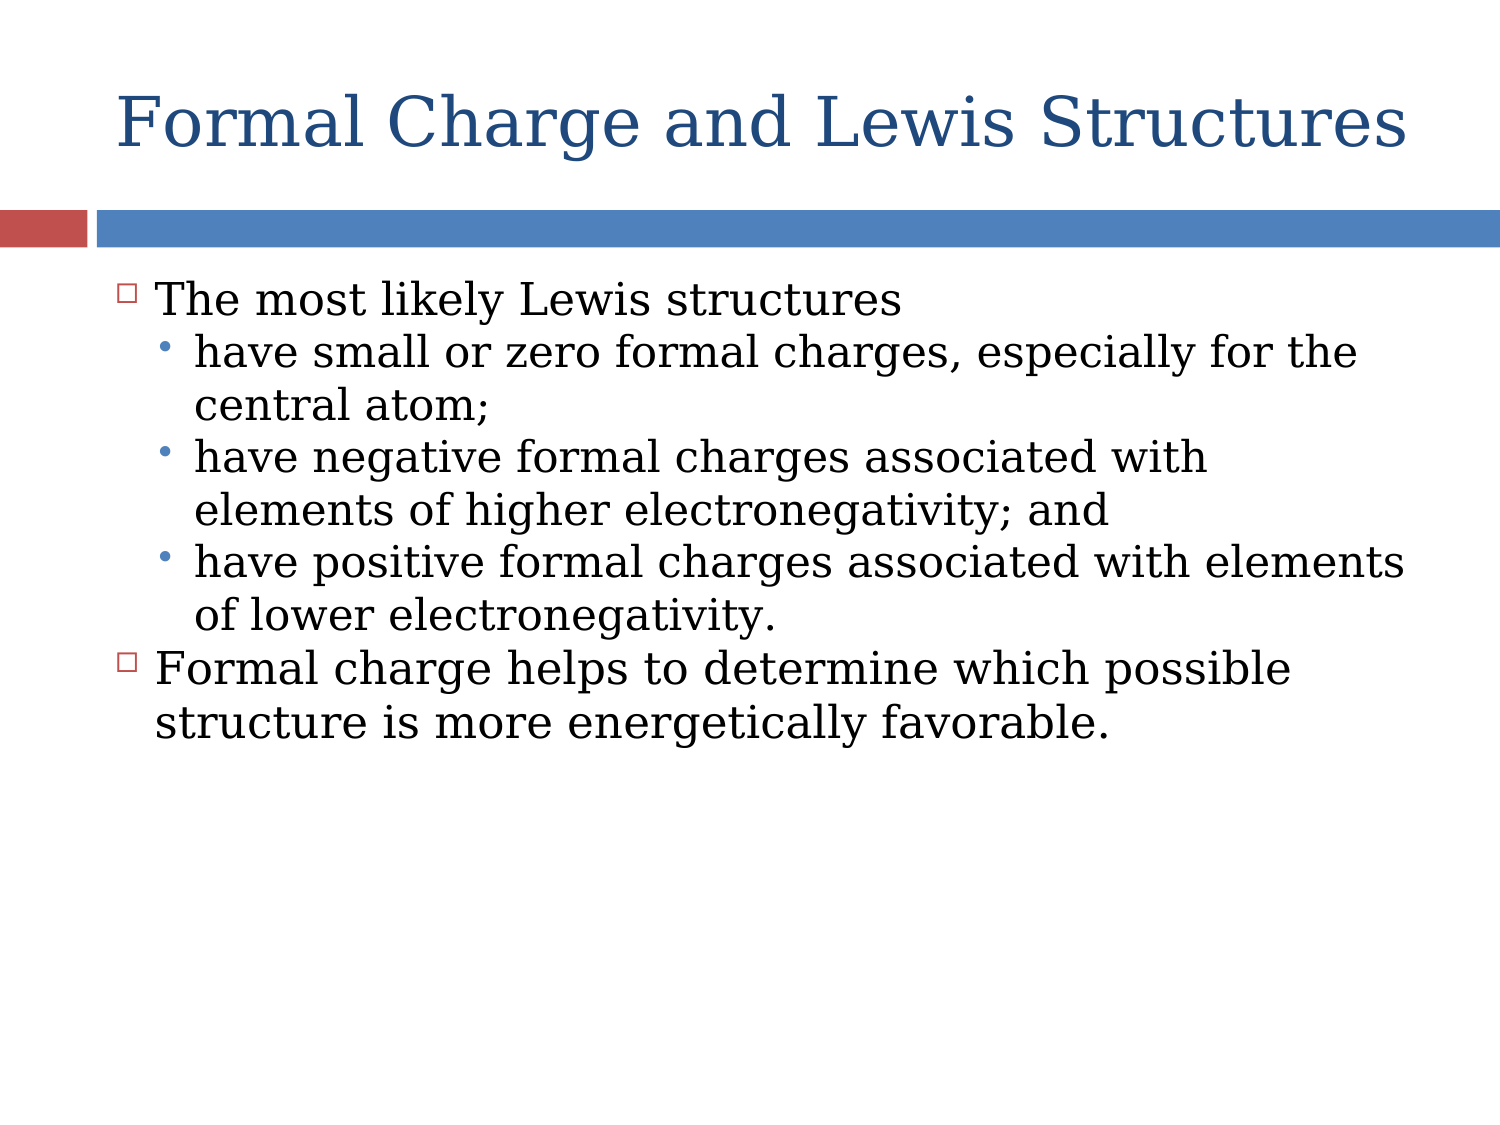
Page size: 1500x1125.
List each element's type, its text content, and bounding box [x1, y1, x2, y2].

list The most likely Lewis structures have small or zero formal charges, especially for the central atom; have negative formal charges associated with elements of higher electronegativity; and have positive formal charges associated with elements of lower electronegativity. Formal charge helps to determine which possible structure is more energetically favorable. [100, 262, 1438, 1000]
title Formal Charge and Lewis Structures [100, 37, 1438, 200]
